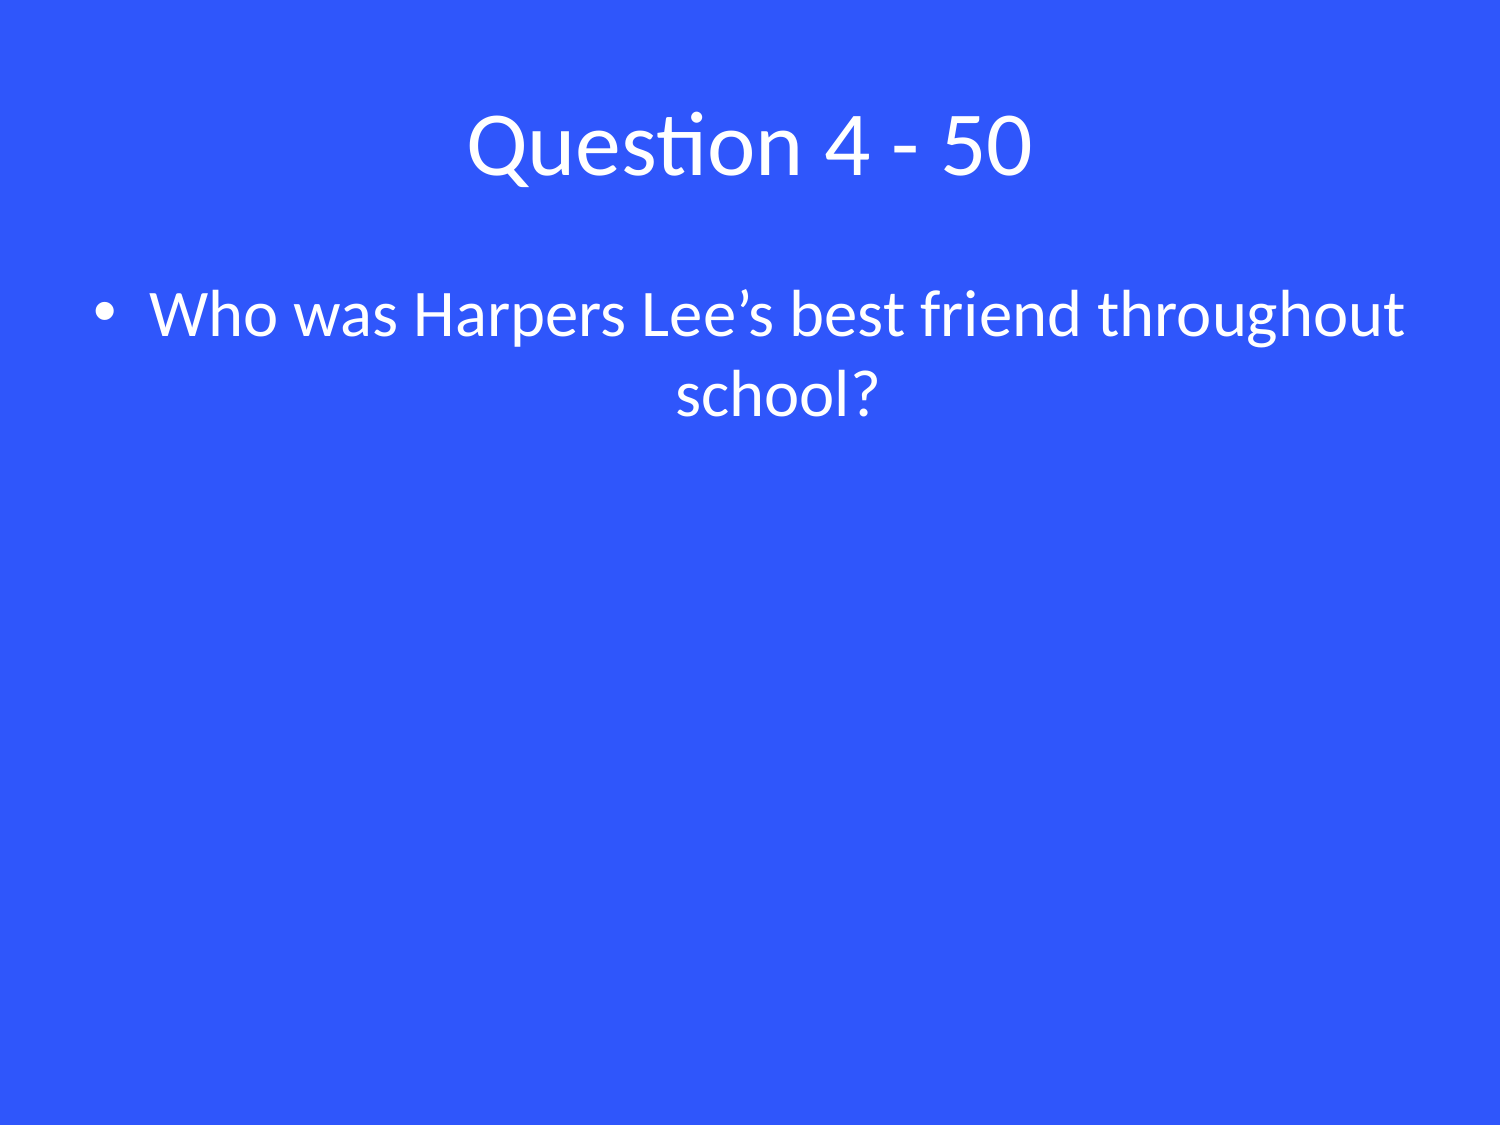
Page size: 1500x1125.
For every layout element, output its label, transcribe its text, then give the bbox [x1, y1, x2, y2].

list Who was Harpers Lee’s best friend throughout school? [74, 262, 1426, 1006]
title Question 4 - 50 [74, 44, 1426, 233]
